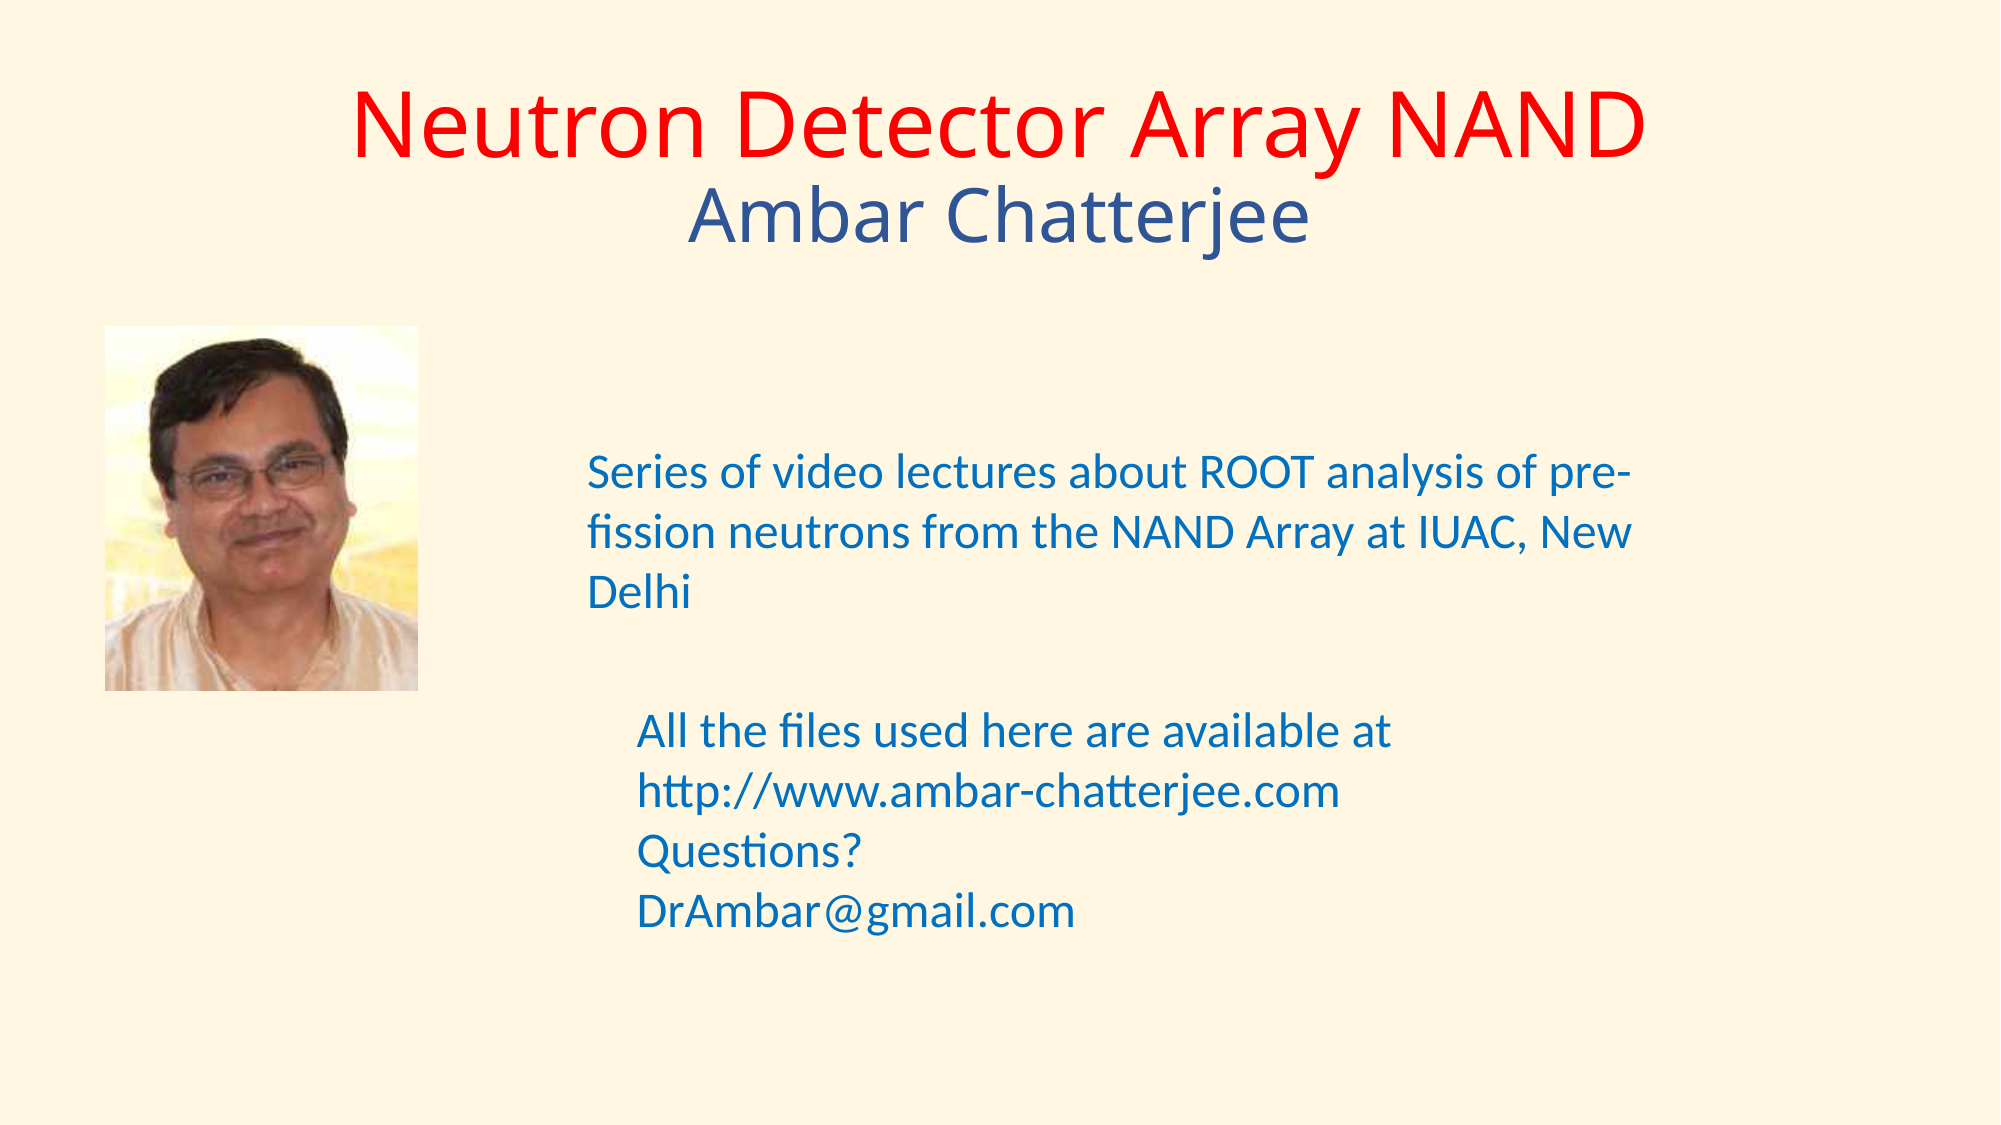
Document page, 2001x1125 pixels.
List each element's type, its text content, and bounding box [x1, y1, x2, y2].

title Neutron Detector Array NAND Ambar Chatterjee [137, 59, 1863, 278]
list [105, 326, 418, 691]
text_box All the files used here are available at http://www.ambar-chatterjee.com Questions? DrAmbar@gmail.com [621, 690, 1631, 945]
text_box Series of video lectures about ROOT analysis of pre-fission neutrons from the NAND Array at IUAC, New Delhi [572, 430, 1704, 626]
